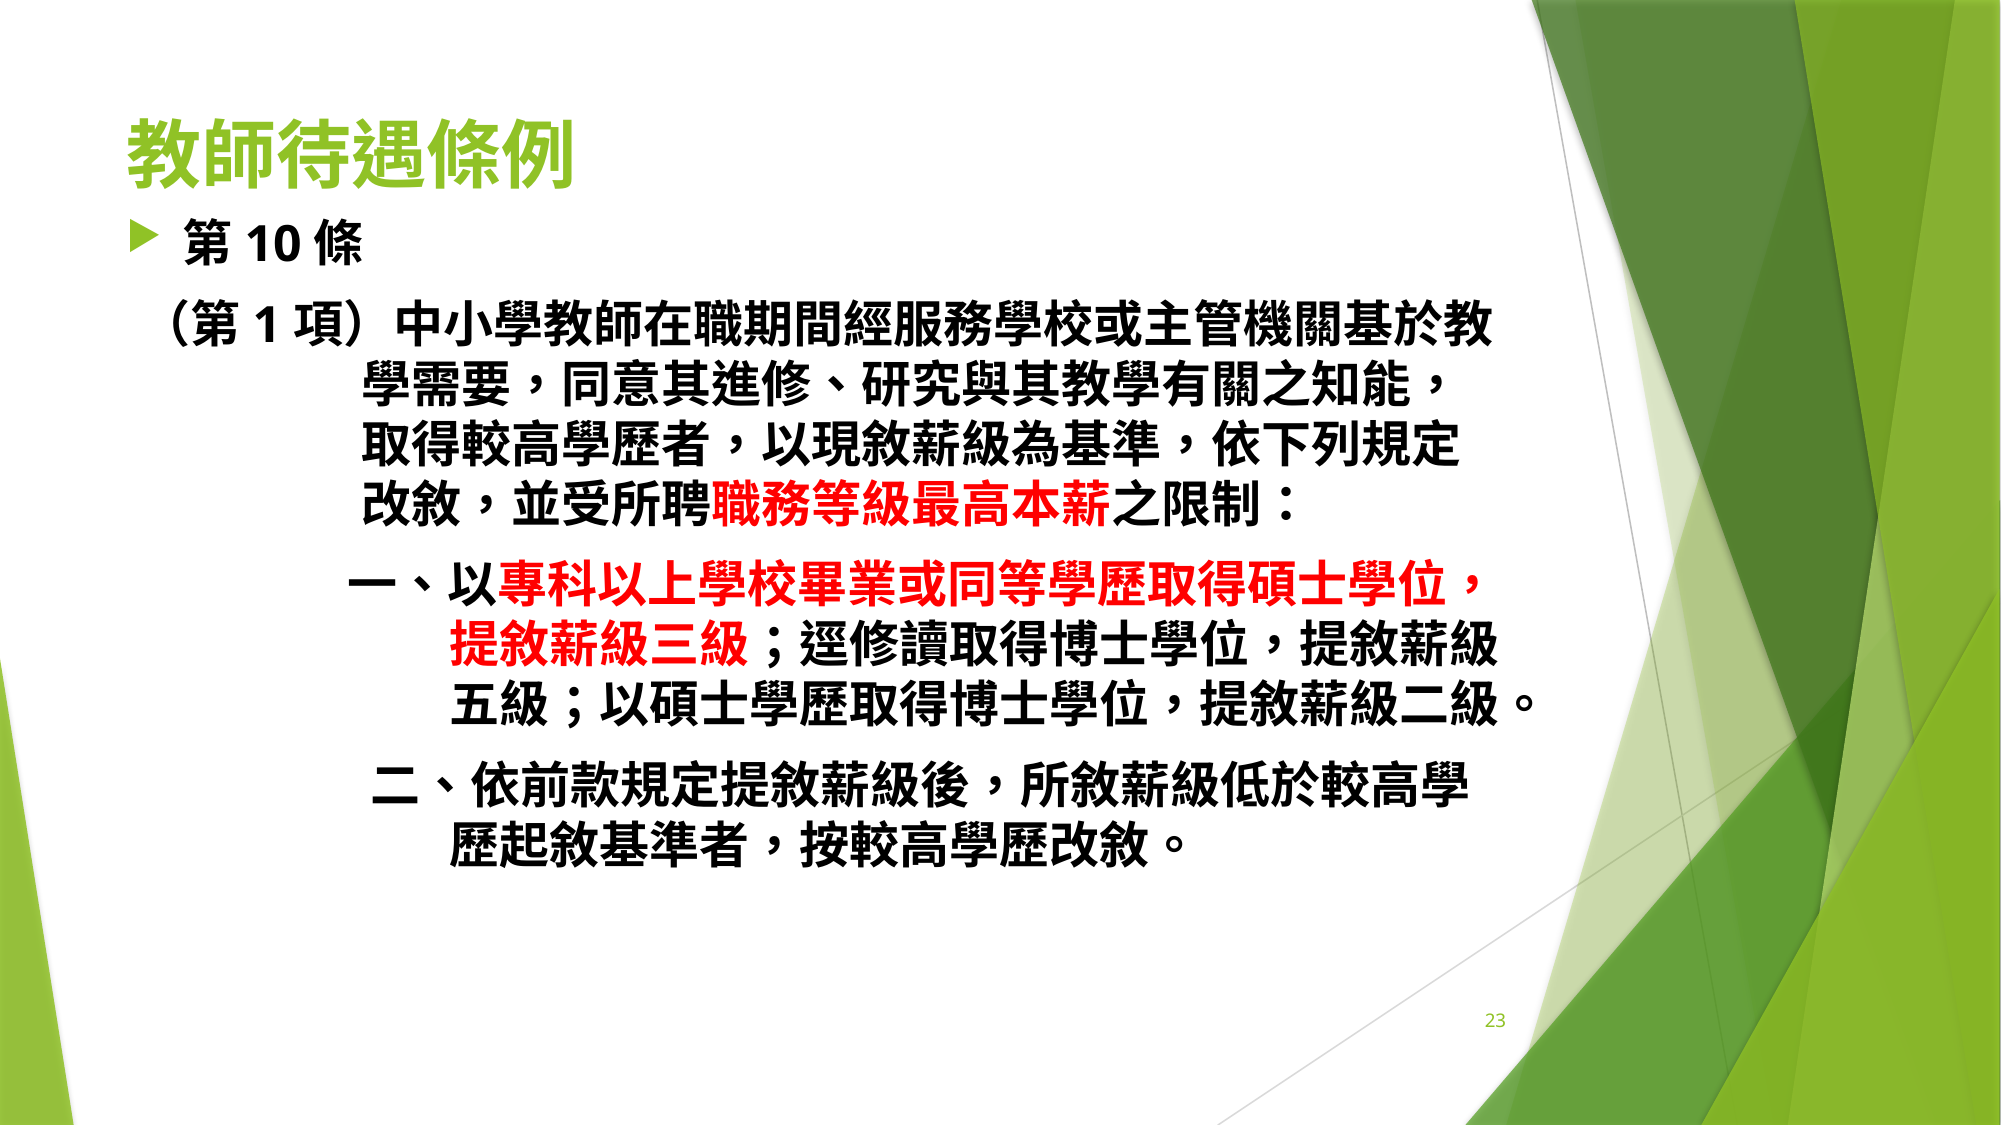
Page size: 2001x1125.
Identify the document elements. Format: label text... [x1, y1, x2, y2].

list 第10條 （第1項）中小學教師在職期間經服務學校或主管機關基於教學需要，同意其進修、研究與其教學有關之知能，取得較高學歷者，以現敘薪級為基準，依下列規定改敘，並受所聘職務等級最高本薪之限制： 一、以專科以上學校畢業或同等學歷取得碩士學位，提敘薪級三級；逕修讀取得博士學位，提敘薪級五級；以碩士學歷取得博士學位，提敘薪級二級。 二、依前款規定提敘薪級後，所敘薪級低於較高學歷起敘基準者，按較高學歷改敘。 [111, 203, 1522, 975]
slide_number 23 [1409, 991, 1522, 1051]
title 教師待遇條例 [111, 99, 1522, 203]
